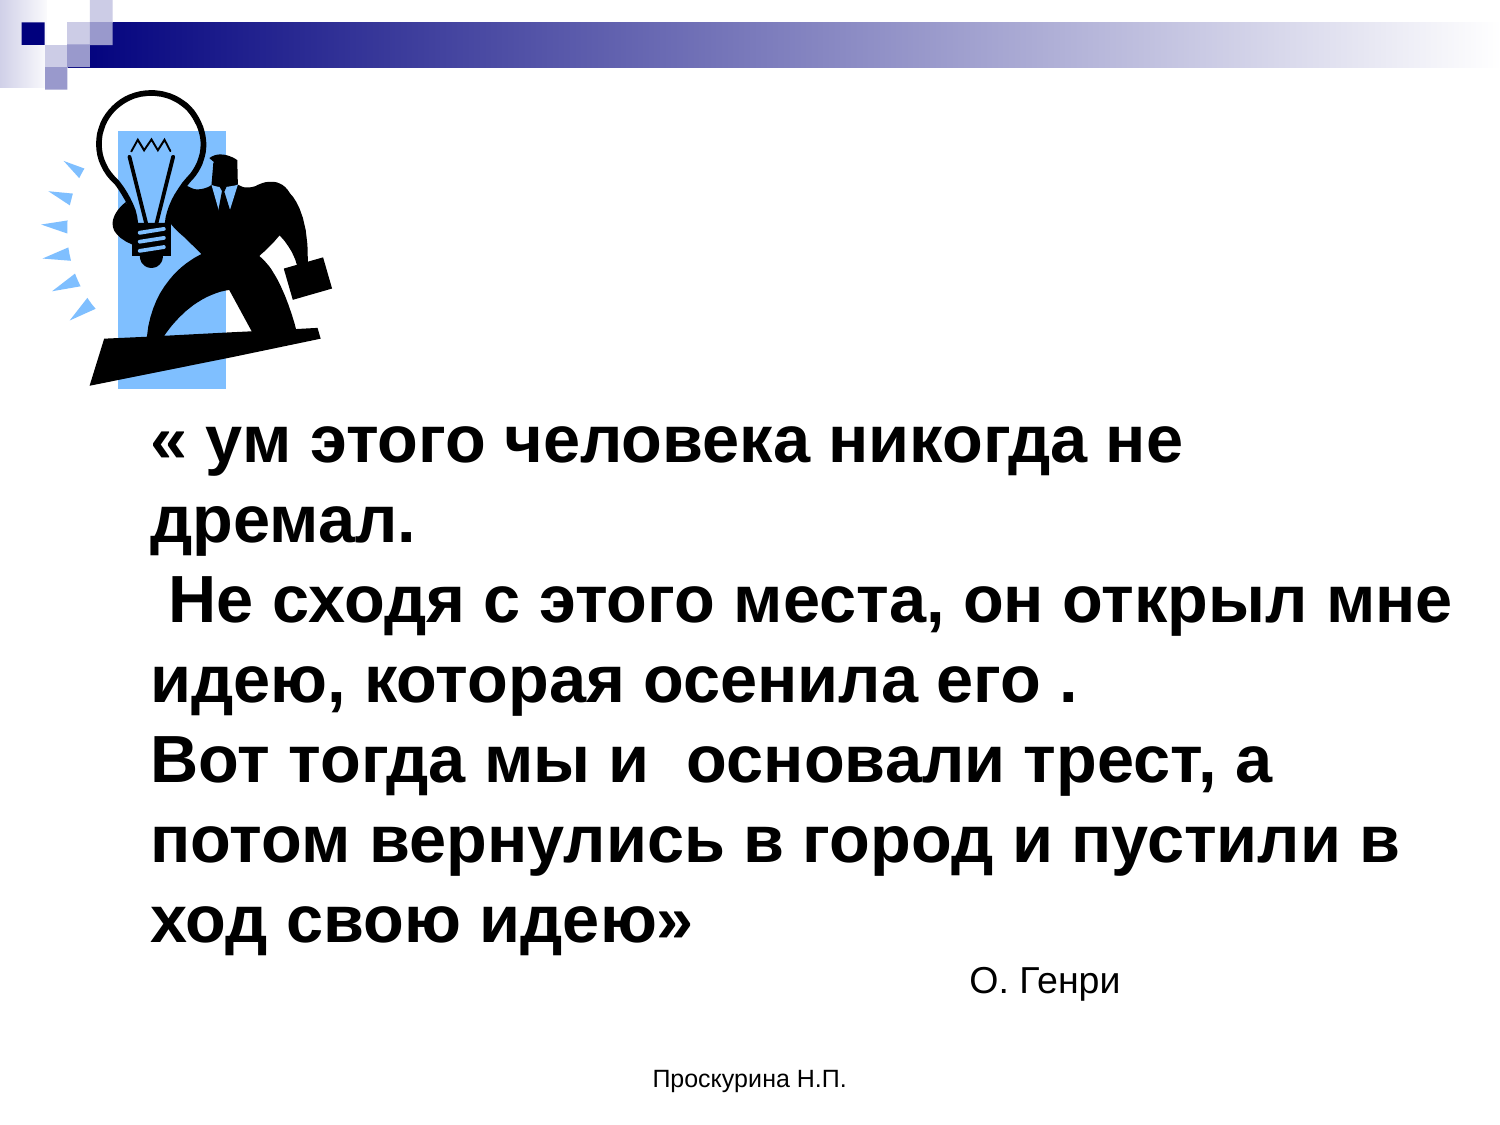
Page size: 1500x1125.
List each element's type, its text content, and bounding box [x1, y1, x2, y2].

text_box « ум этого человека никогда не дремал. Не сходя с этого места, он открыл мне идею, которая осенила его . Вот тогда мы и основали трест, а потом вернулись в город и пустили в ход свою идею» О. Генри [135, 388, 1471, 1009]
footer Проскурина Н.П. [512, 1024, 988, 1101]
picture [40, 89, 333, 390]
